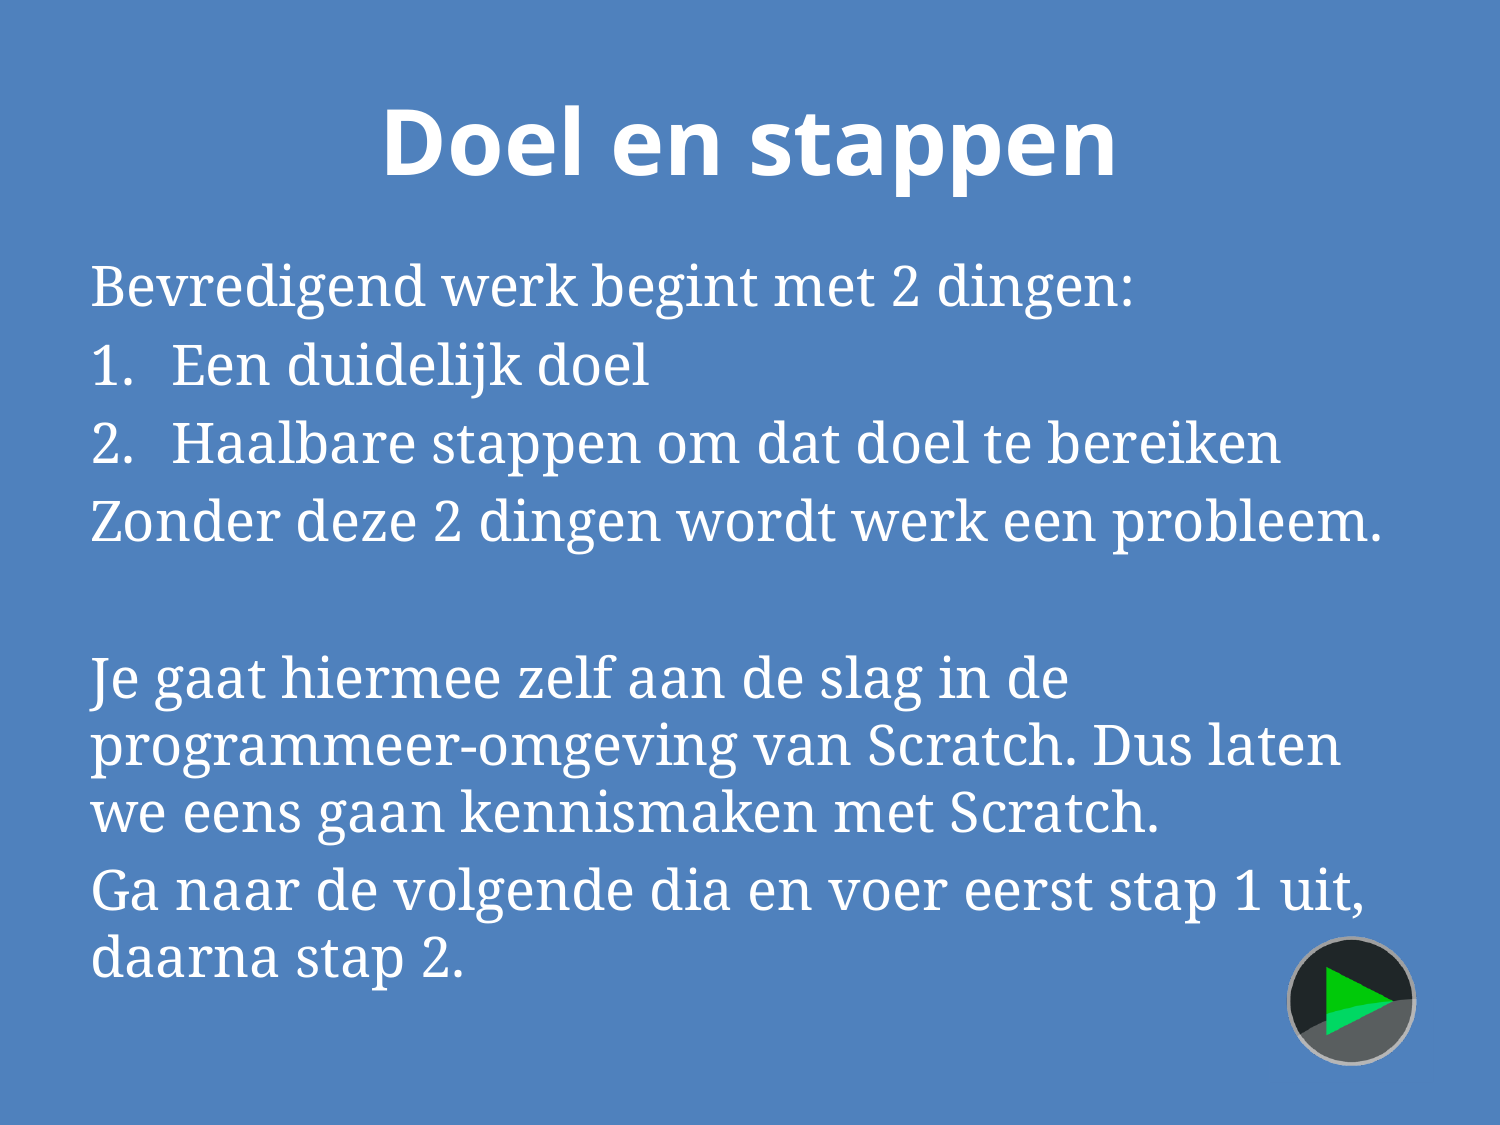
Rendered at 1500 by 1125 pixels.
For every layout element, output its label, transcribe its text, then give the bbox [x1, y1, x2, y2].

picture [1269, 917, 1434, 1083]
list Bevredigend werk begint met 2 dingen: Een duidelijk doel Haalbare stappen om dat doel te bereiken Zonder deze 2 dingen wordt werk een probleem. Je gaat hiermee zelf aan de slag in de programmeer-omgeving van Scratch. Dus laten we eens gaan kennismaken met Scratch. Ga naar de volgende dia en voer eerst stap 1 uit, daarna stap 2. [75, 243, 1436, 1106]
title Doel en stappen [75, 45, 1425, 233]
